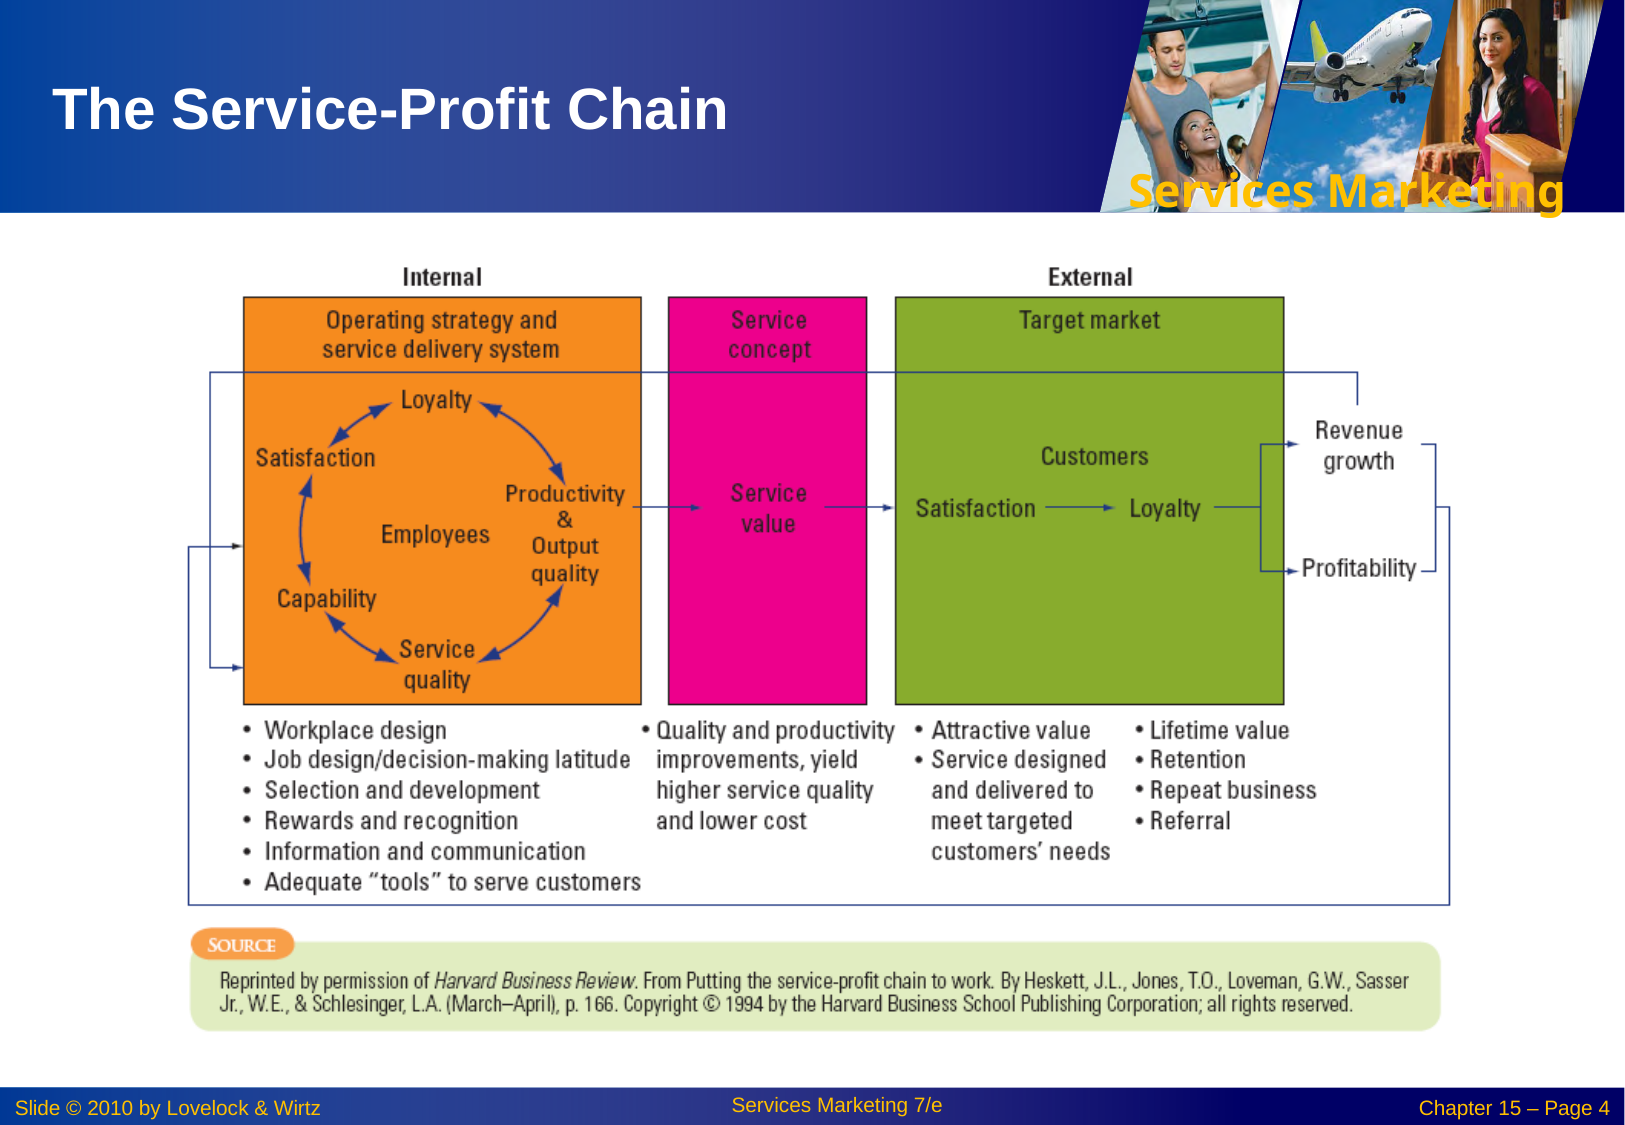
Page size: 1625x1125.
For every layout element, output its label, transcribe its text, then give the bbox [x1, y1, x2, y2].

picture [161, 259, 1475, 1051]
picture [1546, 187, 1556, 202]
picture [1162, 186, 1172, 192]
picture [1100, 0, 1604, 213]
title The Service-Profit Chain [36, 37, 1088, 176]
